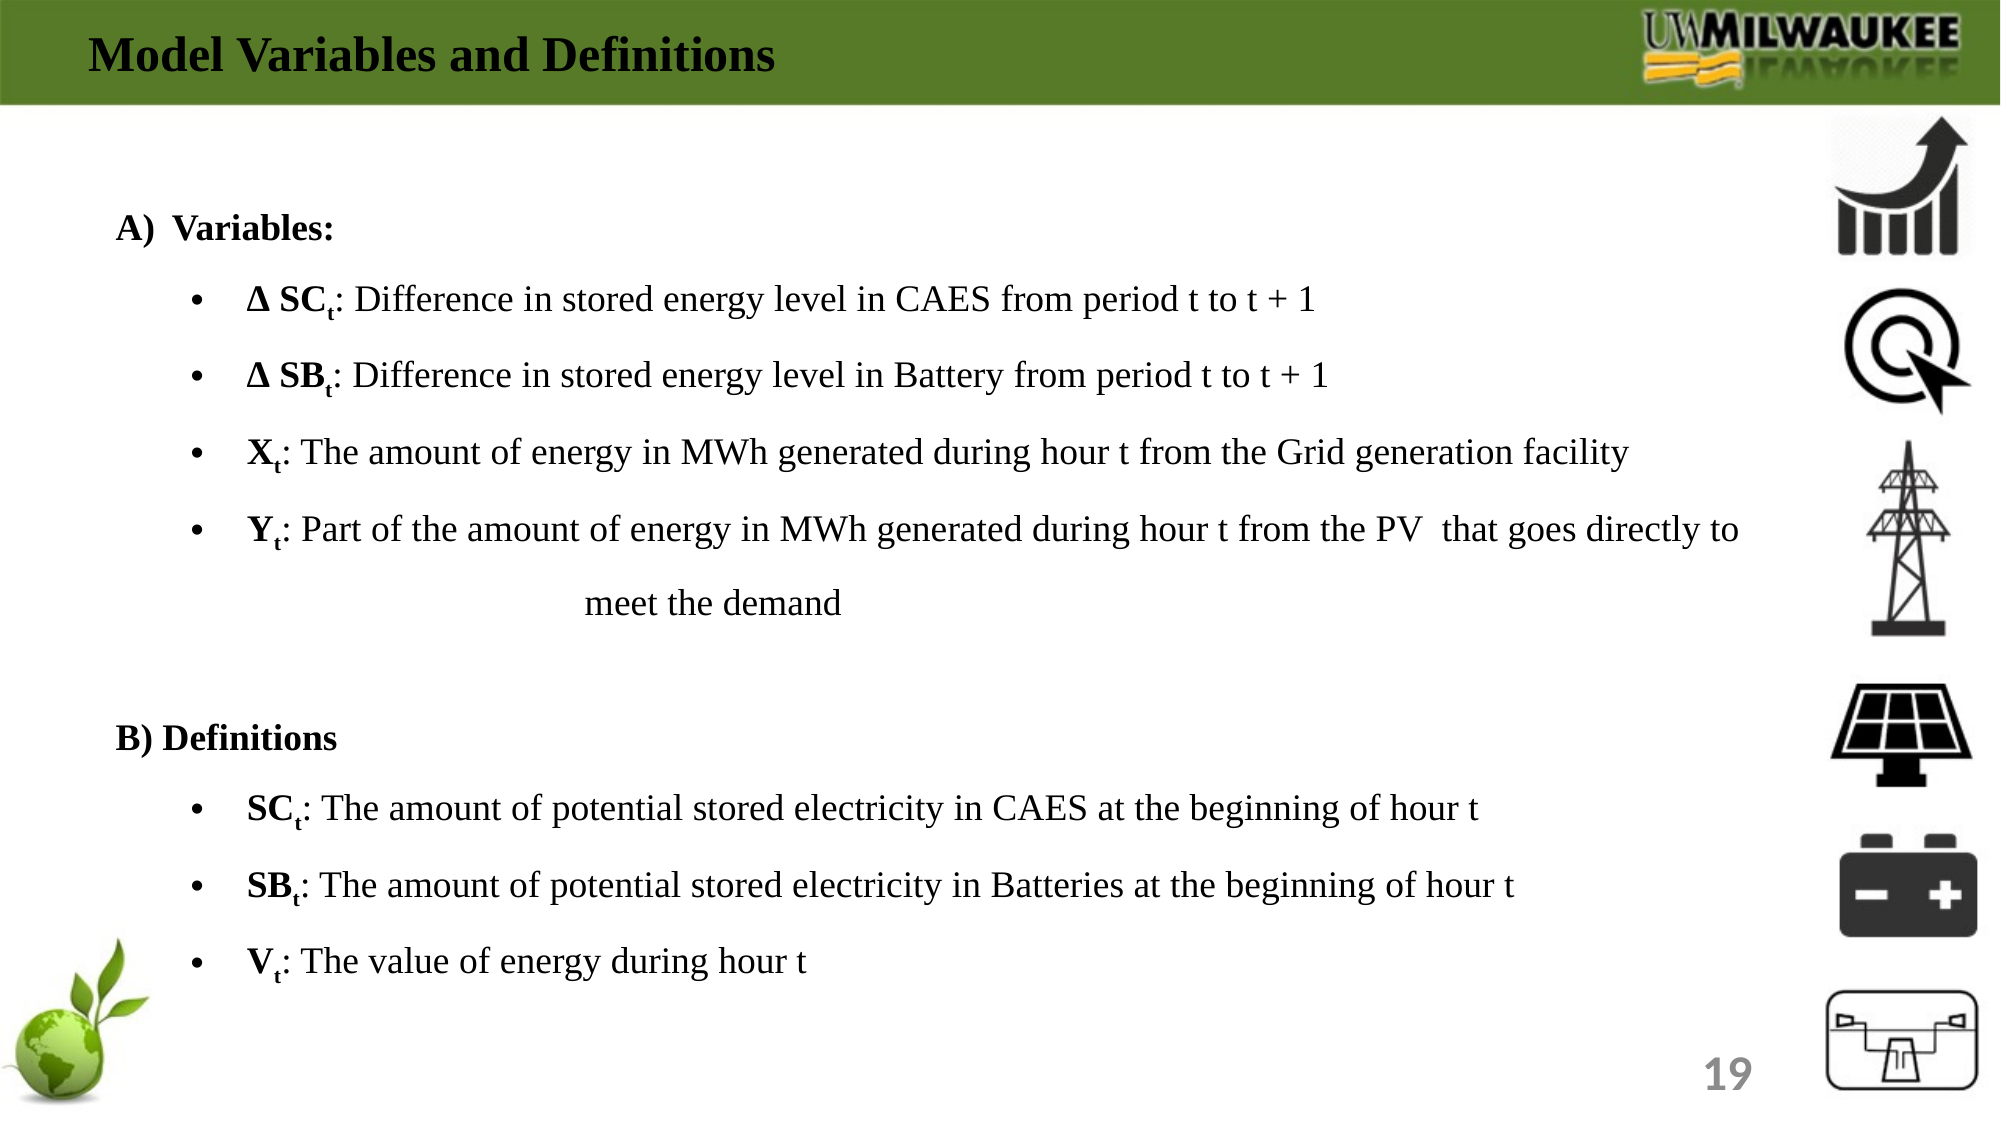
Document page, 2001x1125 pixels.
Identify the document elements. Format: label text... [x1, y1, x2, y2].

slide_number 19 [1317, 1040, 1768, 1101]
text_box Model Variables and Definitions [73, 14, 842, 90]
text_box Variables: ∆ SCt: Difference in stored energy level in CAES from period t to t + 1 ∆ SBt: Difference in stored energy level in Battery from period t to t + 1 Xt: The amount of energy in MWh generated during hour t from the Grid generation facility Yt: Part of the amount of energy in MWh generated during hour t from the PV that goes directly to meet the demand B) Definitions SCt: The amount of potential stored electricity in CAES at the beginning of hour t SBt: The amount of potential stored electricity in Batteries at the beginning of hour t Vt: The value of energy during hour t [100, 192, 1786, 1125]
picture [0, 0, 2001, 1125]
